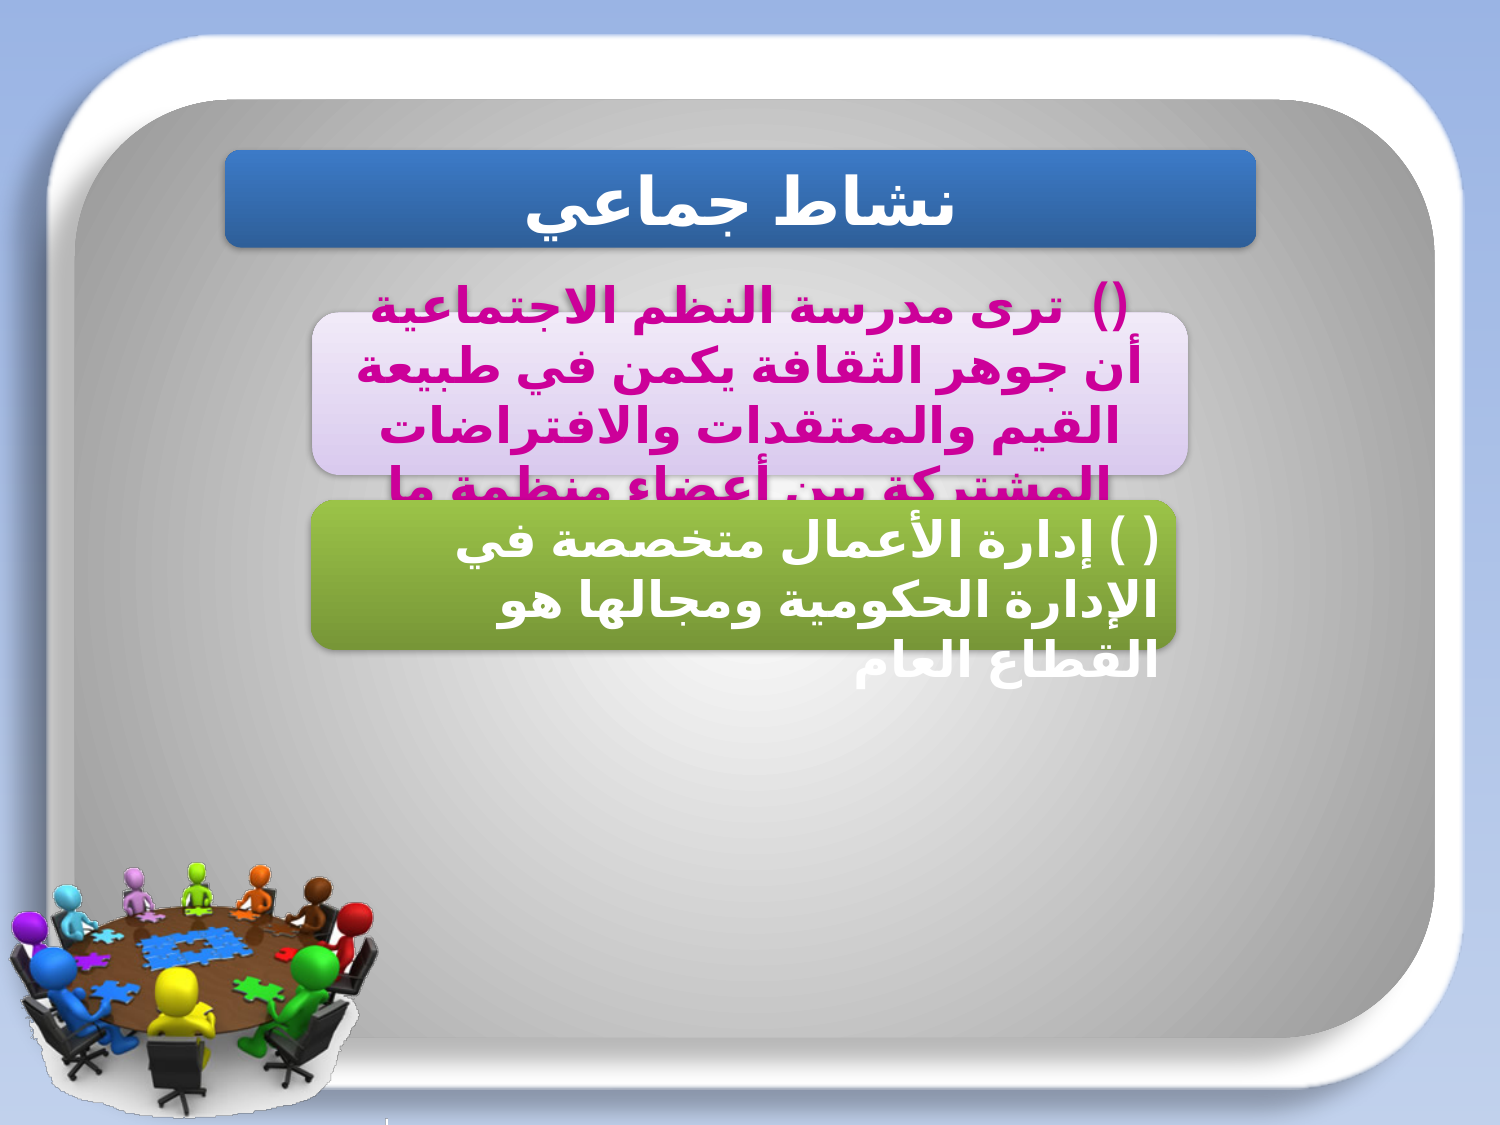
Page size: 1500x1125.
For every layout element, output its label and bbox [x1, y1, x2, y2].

text_box [0, 0, 1500, 1125]
text_box [61, 34, 1468, 1089]
text_box [115, 97, 1437, 1040]
text_box [0, 149, 1257, 1125]
